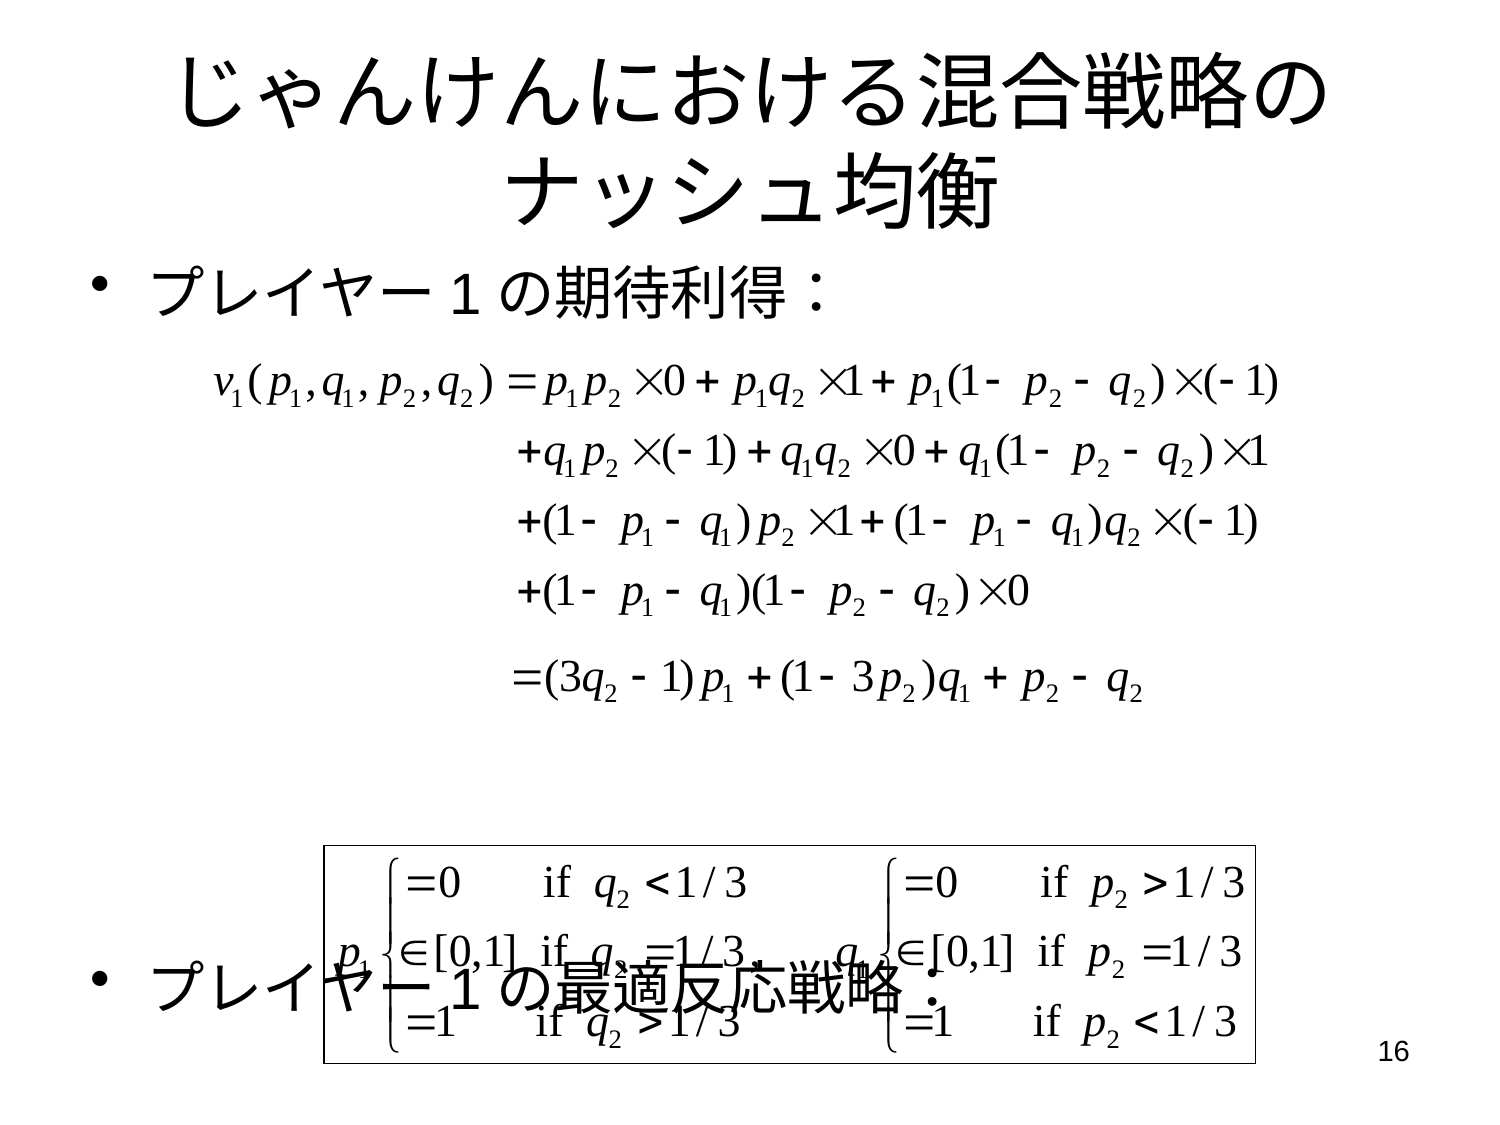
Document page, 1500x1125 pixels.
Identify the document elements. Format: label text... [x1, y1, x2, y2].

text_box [501, 645, 1153, 713]
title じゃんけんにおける混合戦略のナッシュ均衡 [75, 45, 1425, 233]
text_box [206, 349, 1291, 626]
list プレイヤー1の期待利得： プレイヤー1の最適反応戦略： [75, 262, 1425, 858]
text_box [324, 845, 1255, 1063]
slide_number 16 [1074, 1024, 1426, 1103]
